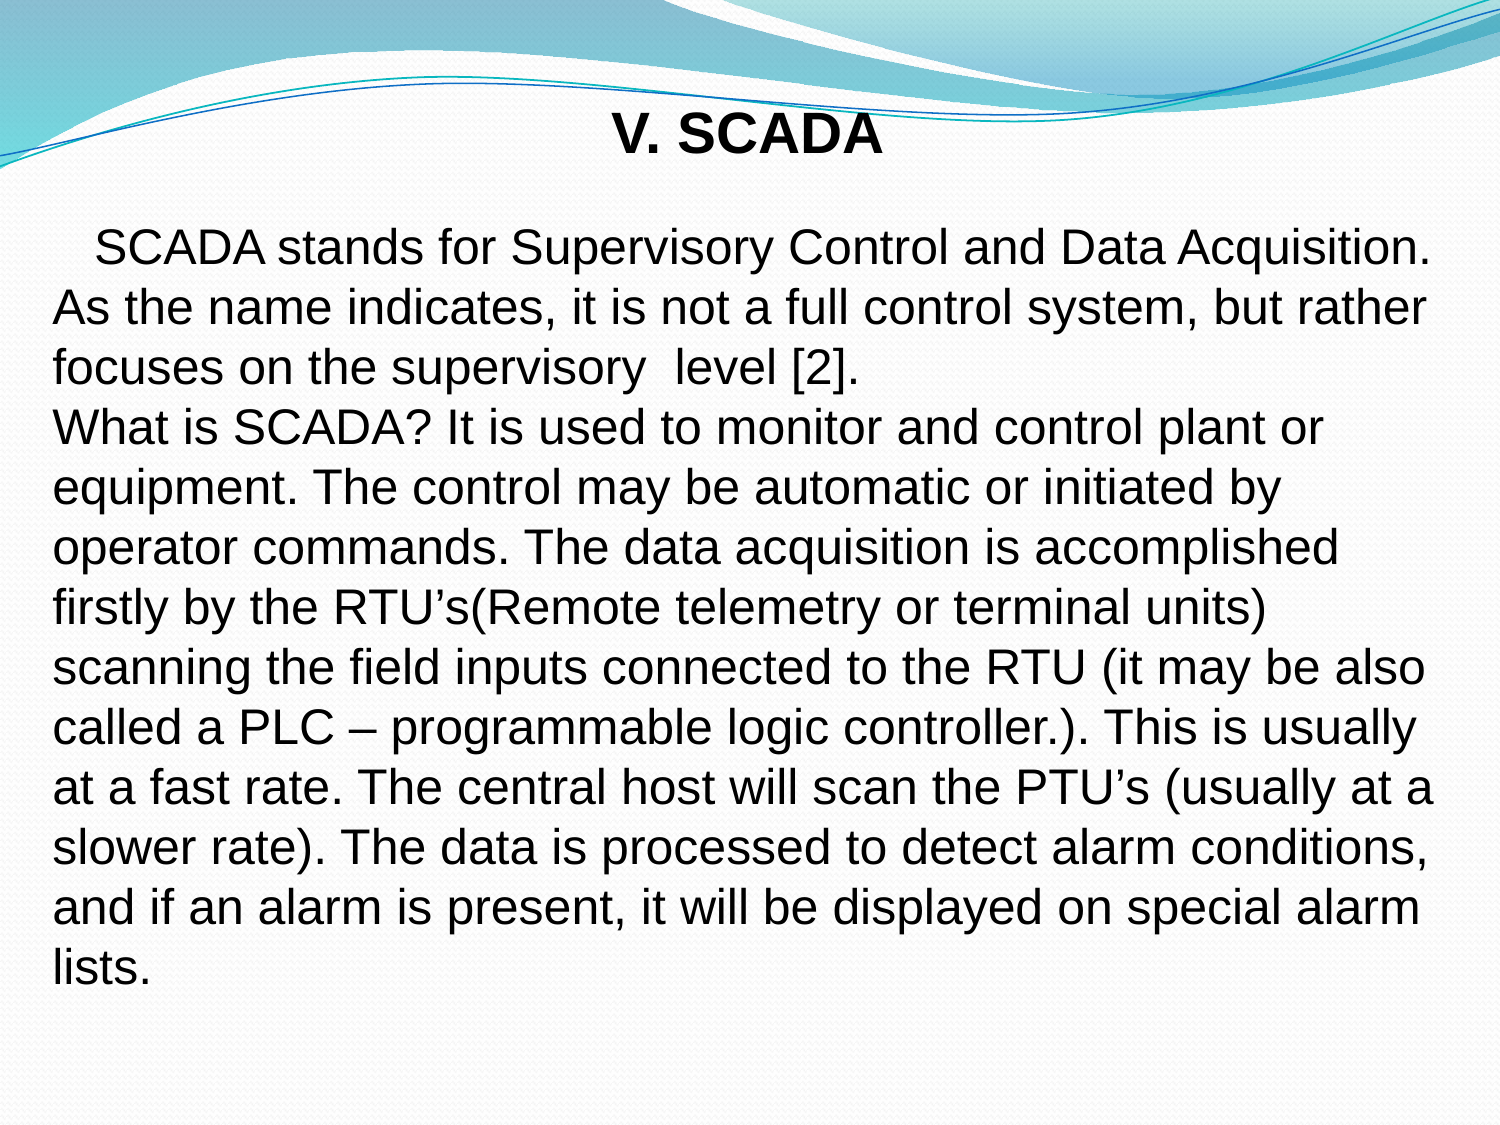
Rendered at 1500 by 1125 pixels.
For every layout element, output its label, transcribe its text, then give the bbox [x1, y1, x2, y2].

text_box V. SCADA SCADA stands for Supervisory Control and Data Acquisition. As the name indicates, it is not a full control system, but rather focuses on the supervisory level [2]. What is SCADA? It is used to monitor and control plant or equipment. The control may be automatic or initiated by operator commands. The data acquisition is accomplished firstly by the RTU’s(Remote telemetry or terminal units) scanning the field inputs connected to the RTU (it may be also called a PLC – programmable logic controller.). This is usually at a fast rate. The central host will scan the PTU’s (usually at a slower rate). The data is processed to detect alarm conditions, and if an alarm is present, it will be displayed on special alarm lists. [37, 87, 1475, 1063]
